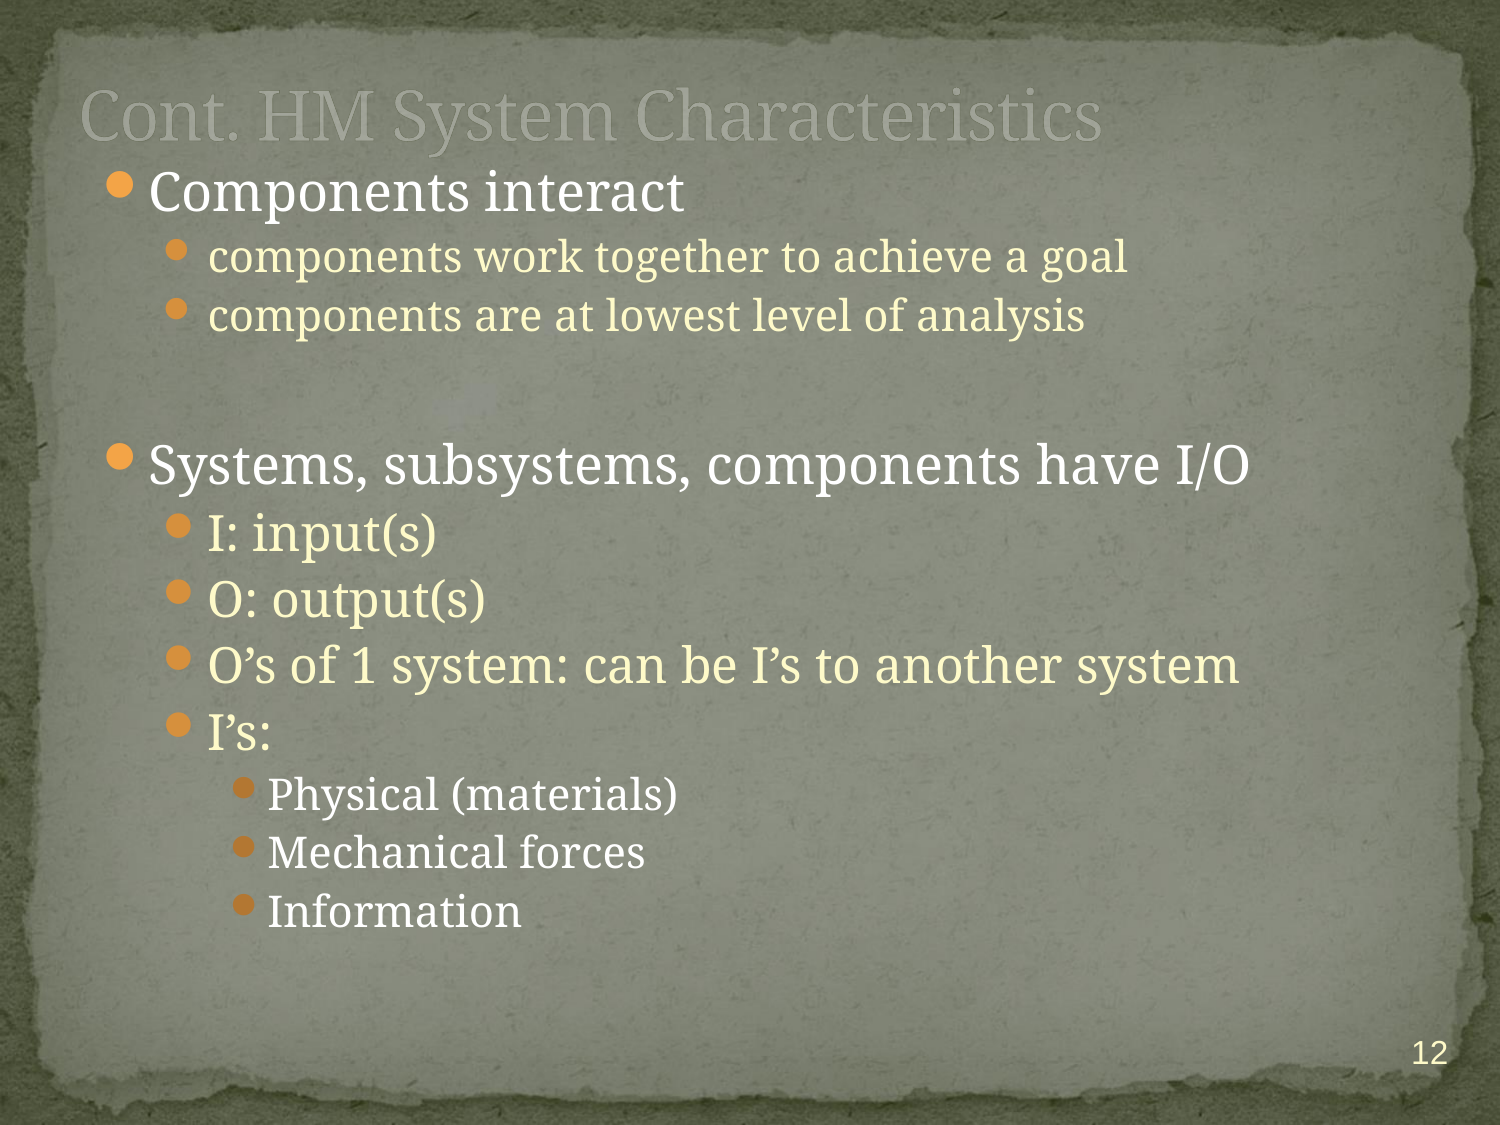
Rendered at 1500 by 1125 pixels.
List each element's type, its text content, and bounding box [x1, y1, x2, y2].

picture [0, 0, 1500, 1125]
slide_number 12 [1379, 1014, 1480, 1089]
list Components interact components work together to achieve a goal components are at lowest level of analysis Systems, subsystems, components have I/O I: input(s) O: output(s) O’s of 1 system: can be I’s to another system I’s: Physical (materials) Mechanical forces Information [87, 149, 1438, 1113]
title Cont. HM System Characteristics [62, 62, 1413, 163]
